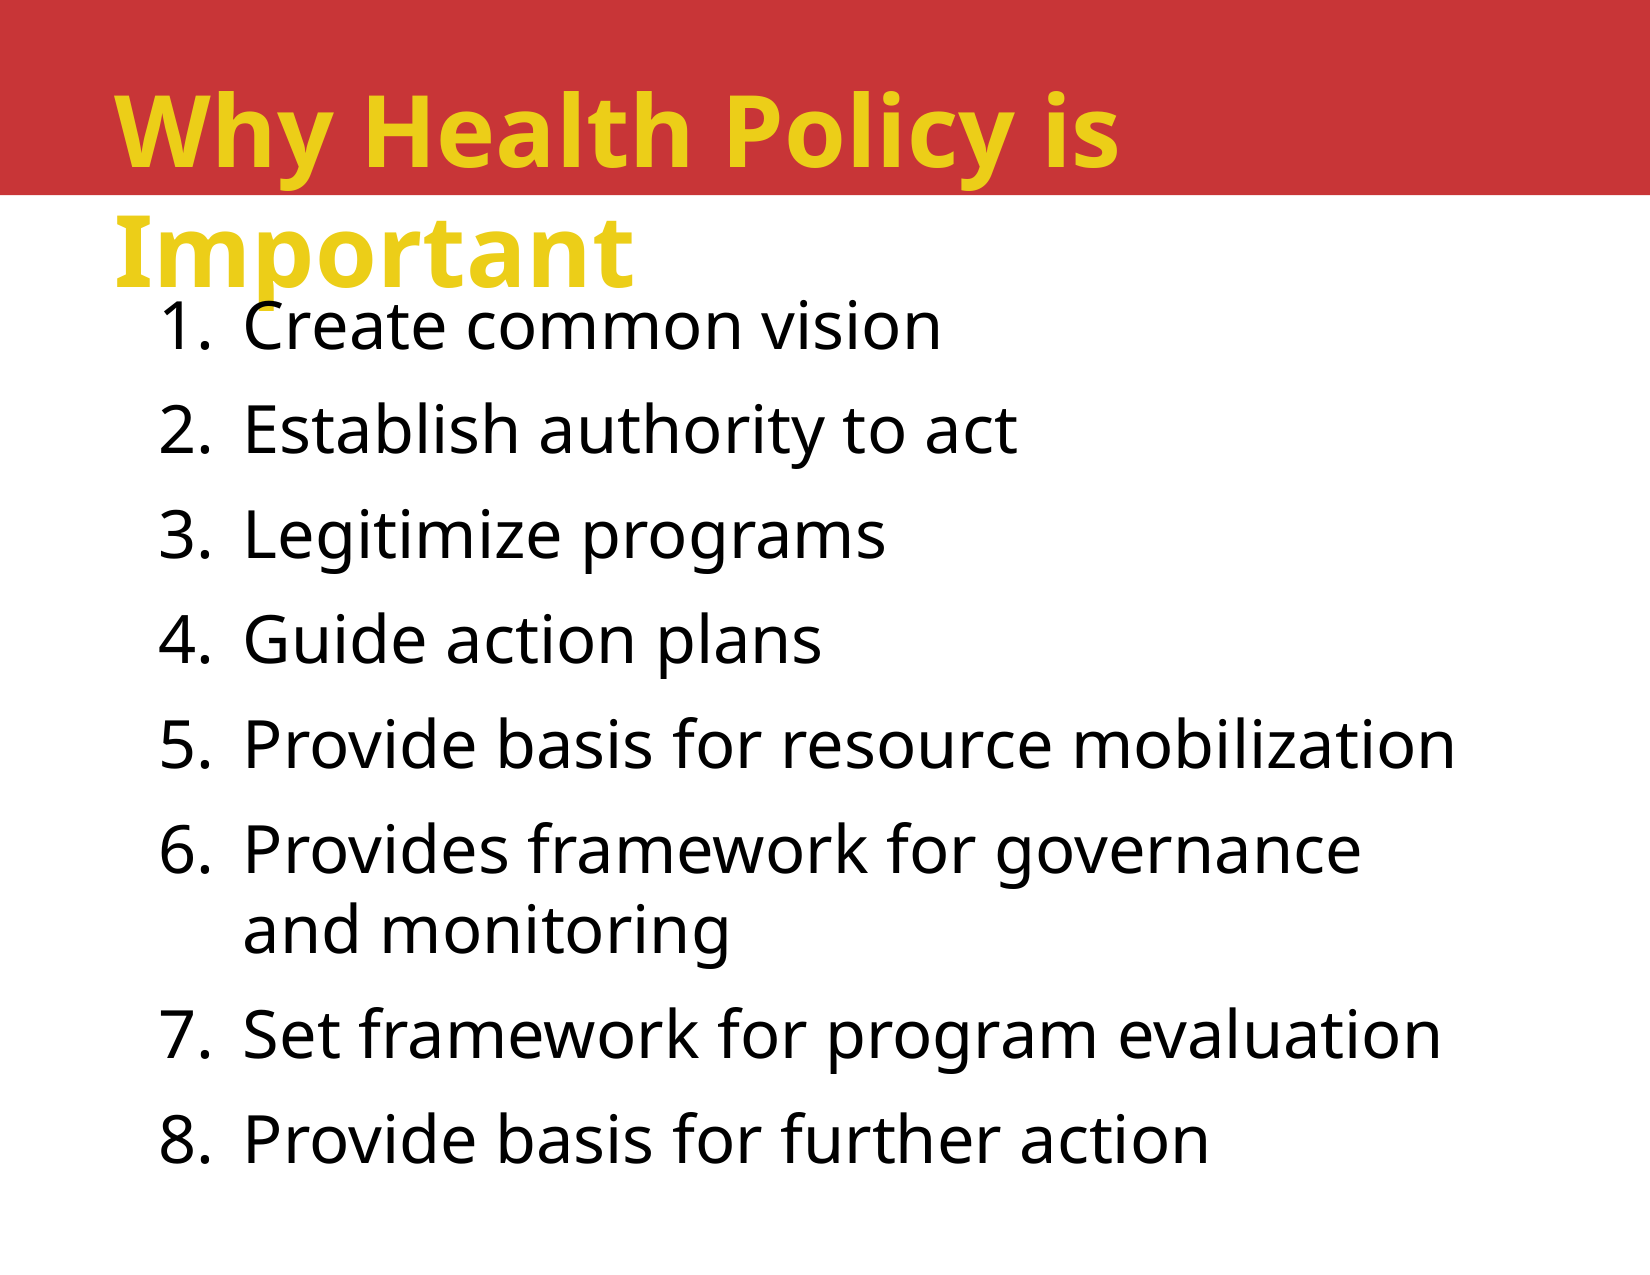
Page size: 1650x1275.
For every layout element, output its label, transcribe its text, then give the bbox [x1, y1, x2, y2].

list Create common vision Establish authority to act Legitimize programs Guide action plans Provide basis for resource mobilization Provides framework for governance and monitoring Set framework for program evaluation Provide basis for further action [143, 275, 1625, 1238]
title Why Health Policy is Important [100, 60, 1625, 248]
